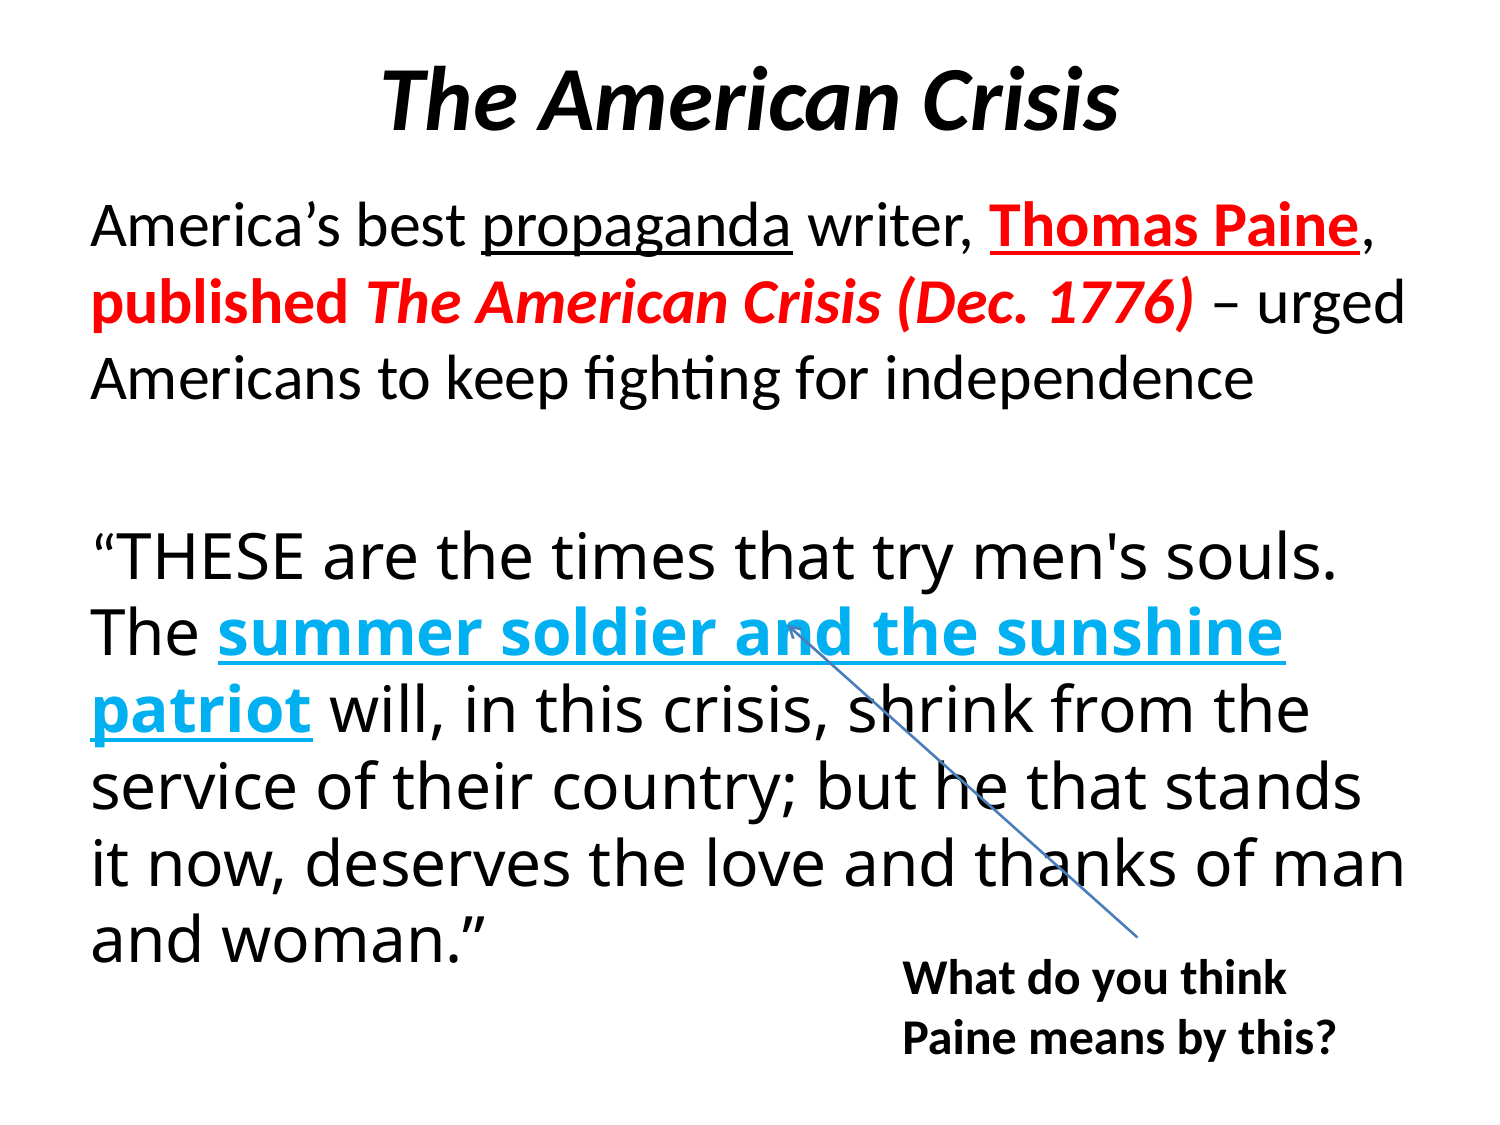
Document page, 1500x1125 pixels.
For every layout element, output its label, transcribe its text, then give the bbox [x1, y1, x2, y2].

text_box What do you think Paine means by this? [887, 937, 1388, 1073]
list America’s best propaganda writer, Thomas Paine, published The American Crisis (Dec. 1776) – urged Americans to keep fighting for independence “THESE are the times that try men's souls. The summer soldier and the sunshine patriot will, in this crisis, shrink from the service of their country; but he that stands it now, deserves the love and thanks of man and woman.” [75, 174, 1425, 1005]
title The American Crisis [75, 0, 1425, 174]
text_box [787, 624, 1138, 938]
